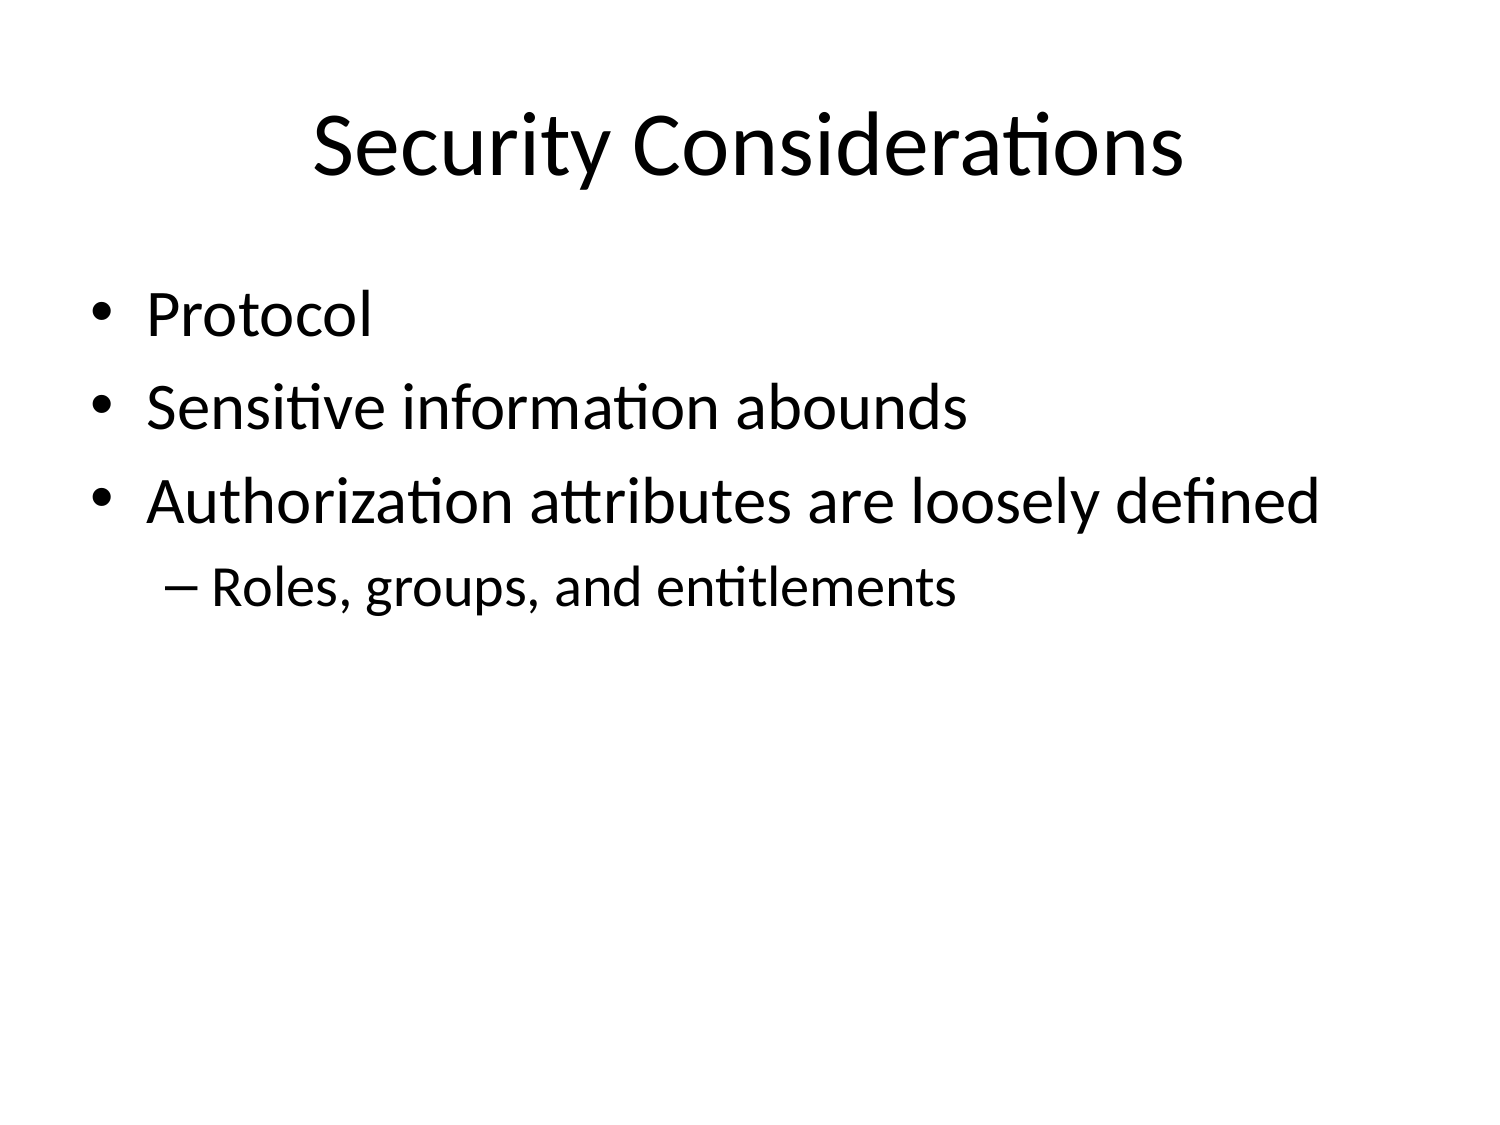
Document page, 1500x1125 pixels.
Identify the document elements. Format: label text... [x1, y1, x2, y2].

title Security Considerations [75, 45, 1425, 233]
list Protocol Sensitive information abounds Authorization attributes are loosely defined Roles, groups, and entitlements [75, 262, 1425, 1005]
